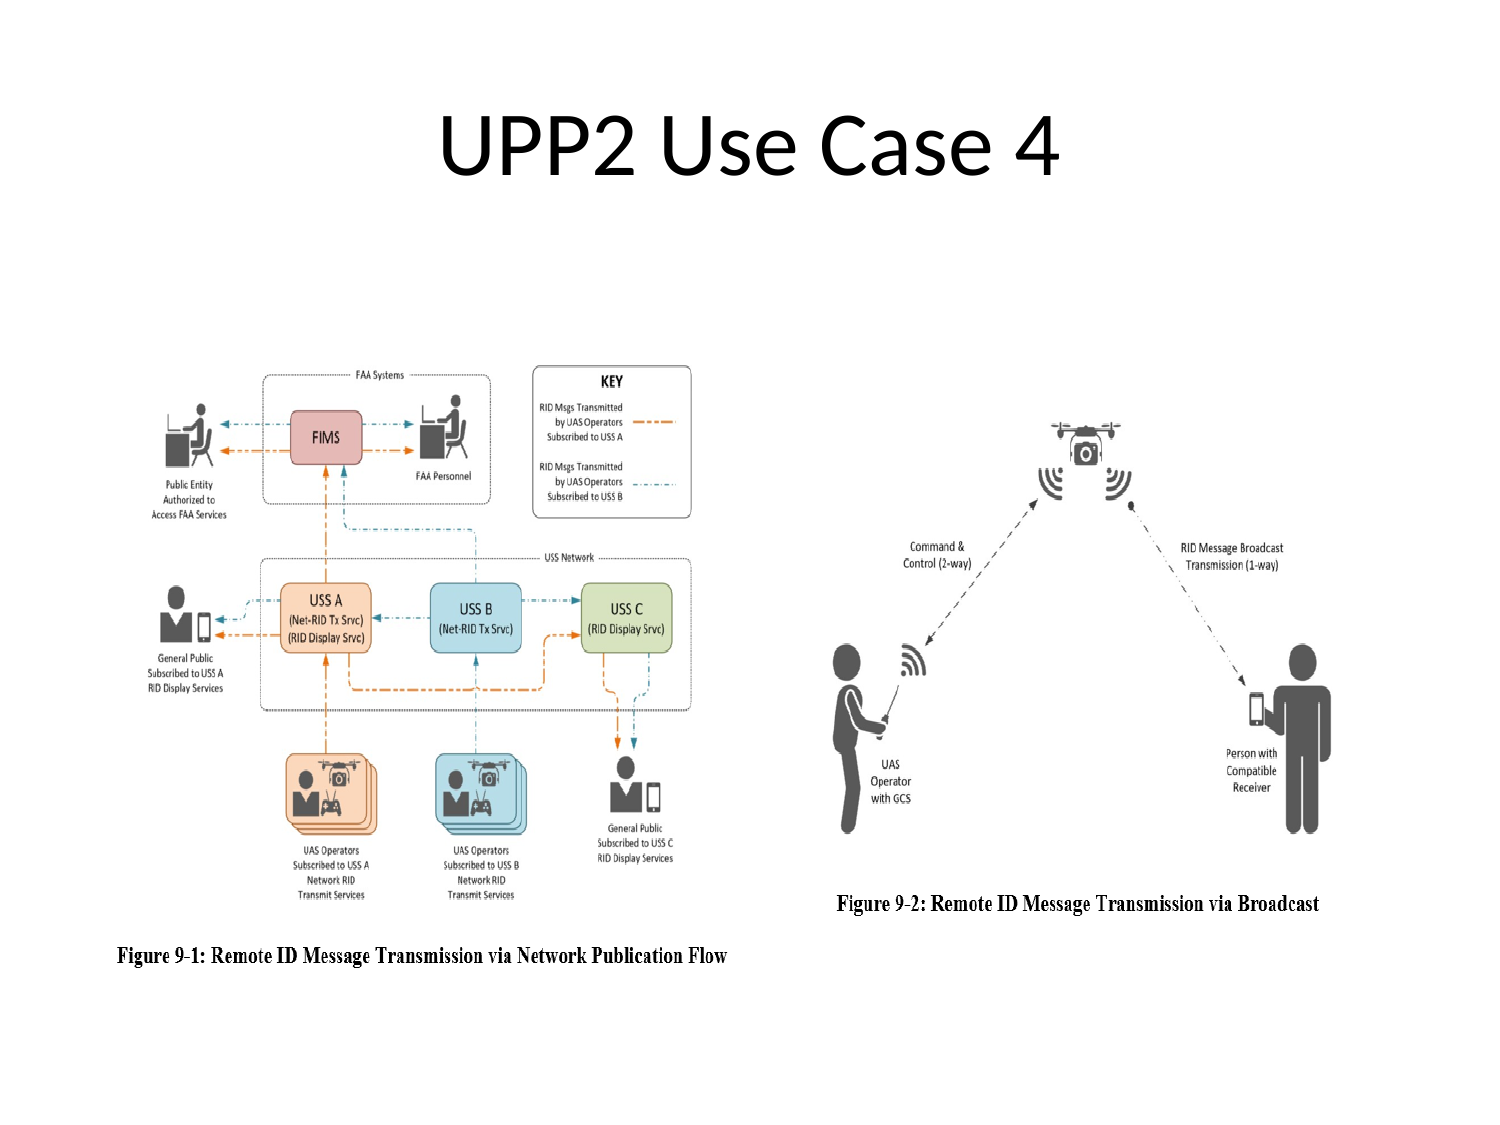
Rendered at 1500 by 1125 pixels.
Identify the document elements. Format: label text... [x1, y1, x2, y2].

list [107, 333, 737, 980]
title UPP2 Use Case 4 [75, 45, 1425, 233]
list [803, 379, 1353, 933]
